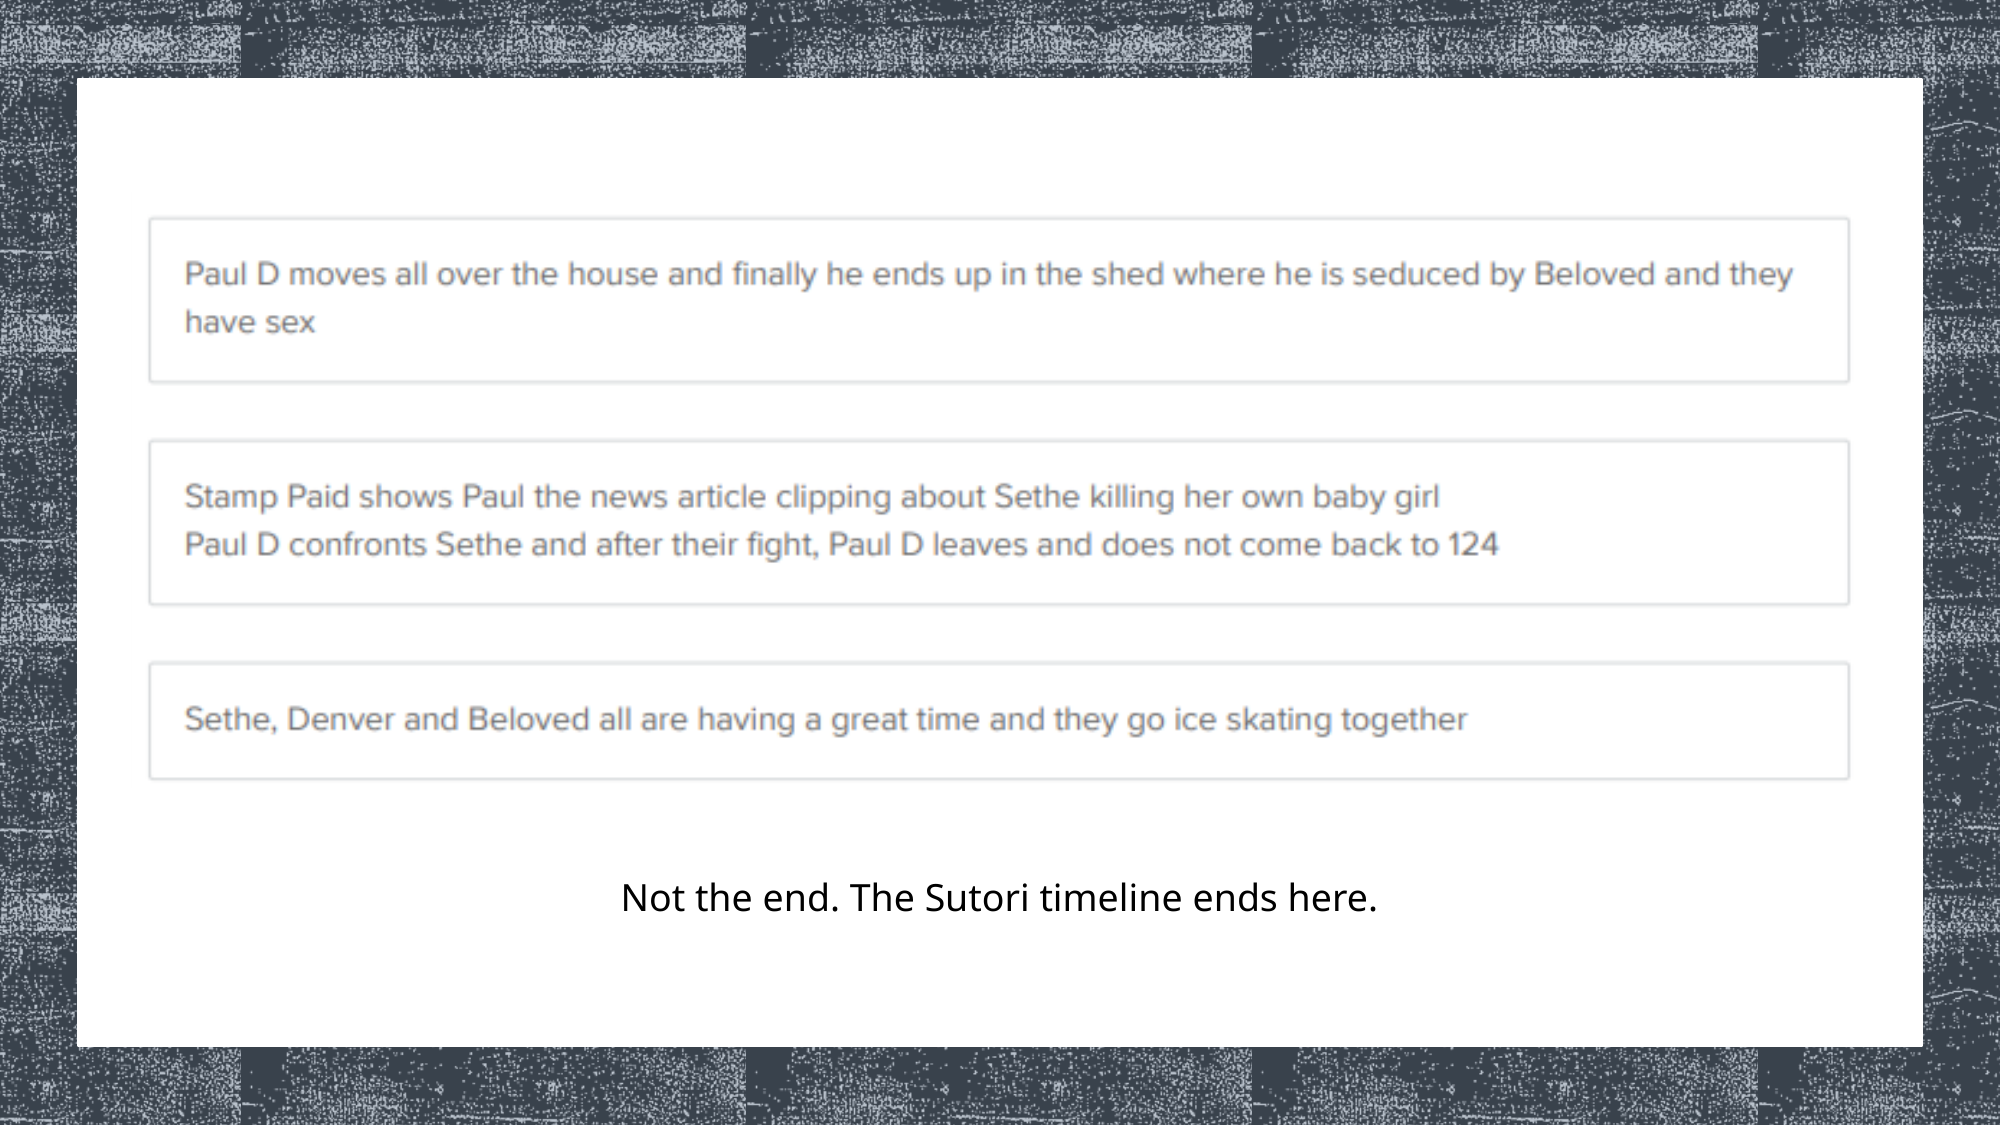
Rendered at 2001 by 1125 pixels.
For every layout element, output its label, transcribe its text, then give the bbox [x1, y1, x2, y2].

text_box Not the end. The Sutori timeline ends here. [594, 866, 1405, 927]
text_box [0, 0, 2000, 1125]
picture [131, 192, 1868, 787]
text_box [77, 78, 1923, 1047]
